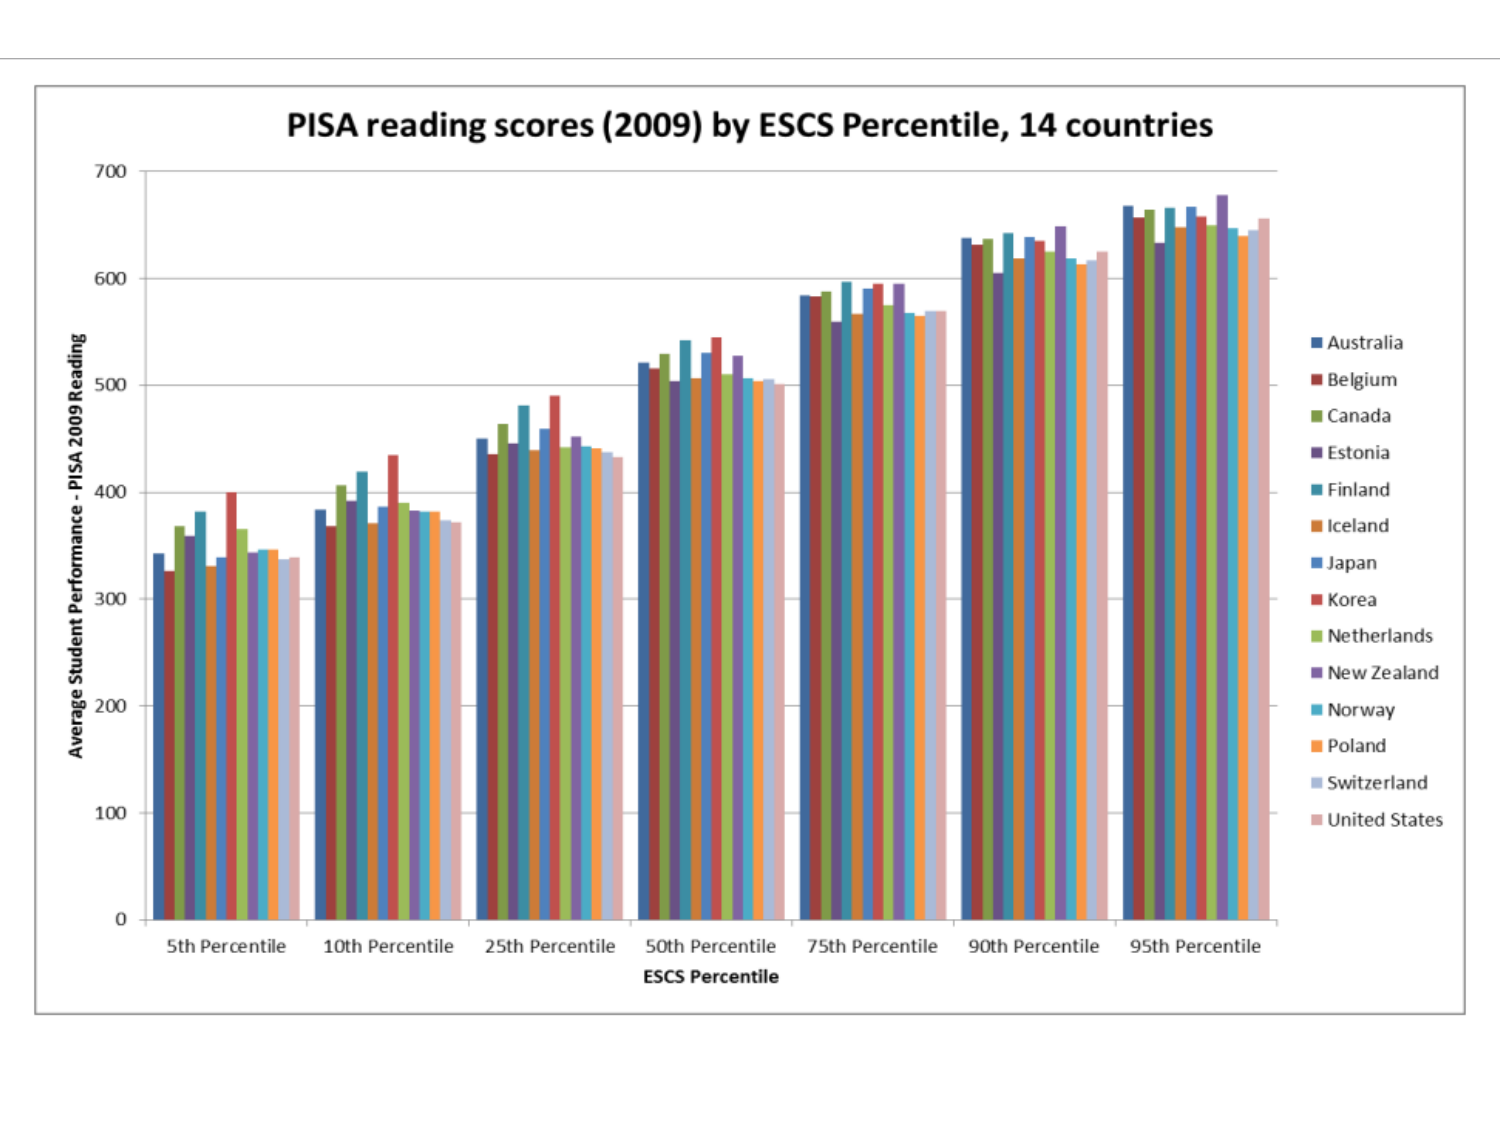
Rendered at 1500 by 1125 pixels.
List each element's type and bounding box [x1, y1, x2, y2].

picture [0, 57, 1500, 1036]
